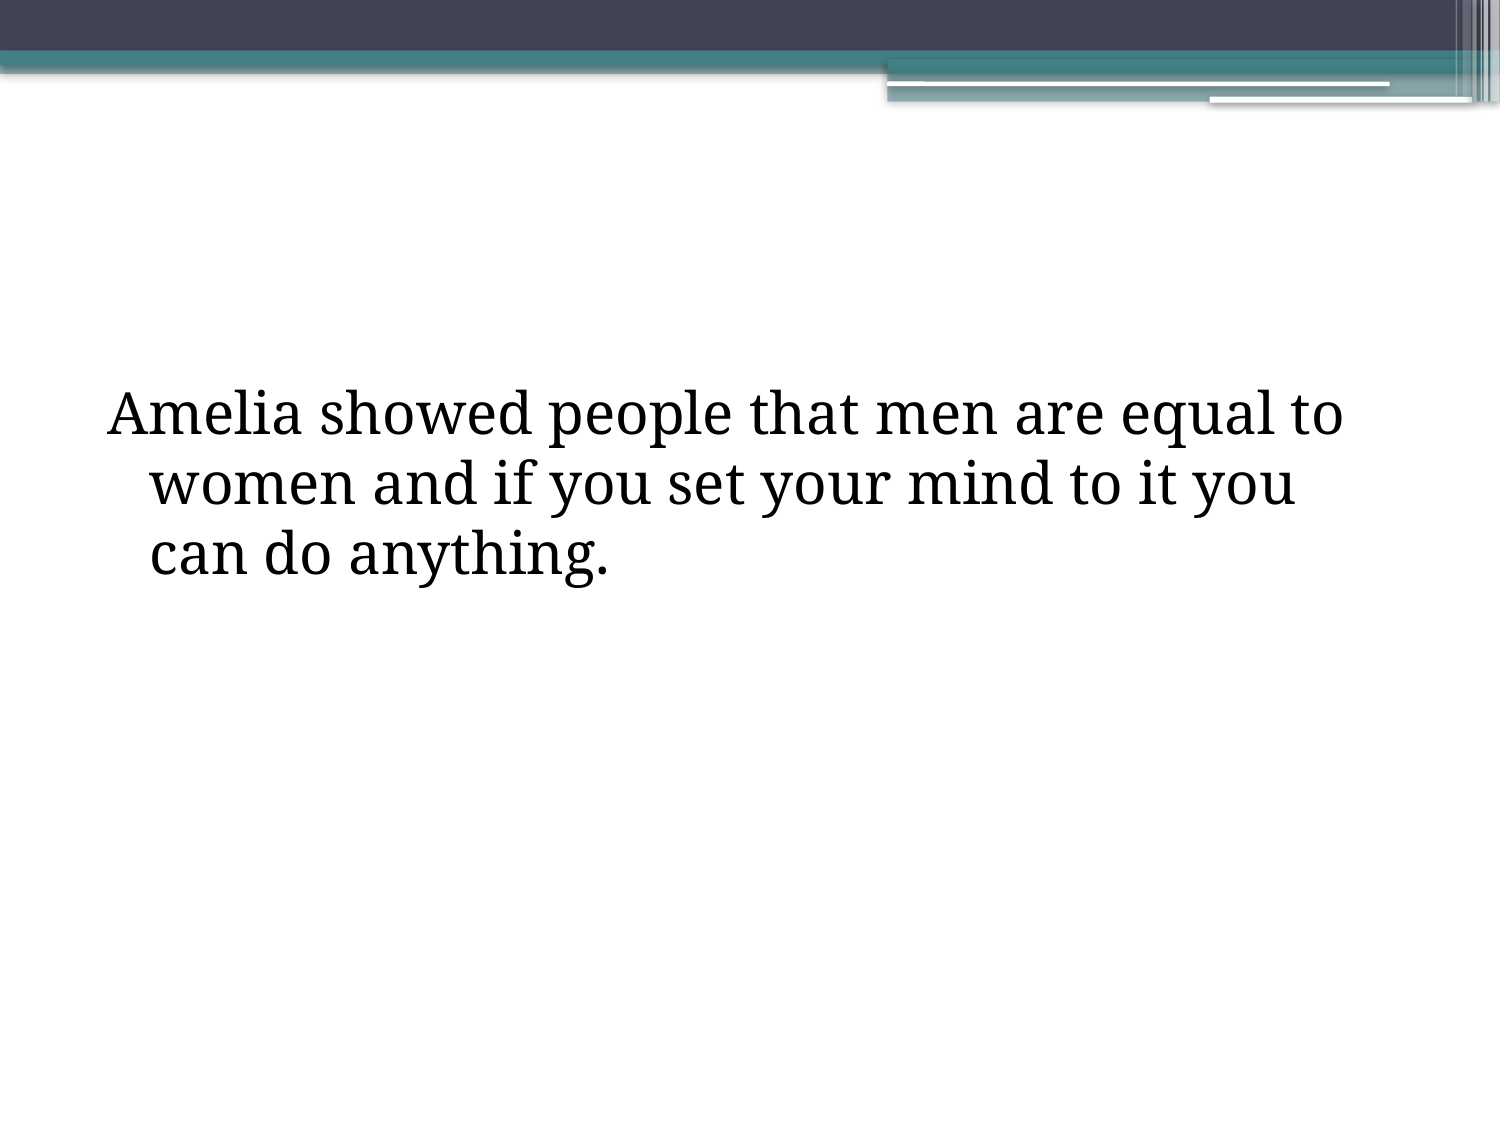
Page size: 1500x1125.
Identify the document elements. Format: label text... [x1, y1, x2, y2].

list Amelia showed people that men are equal to women and if you set your mind to it you can do anything. [75, 368, 1425, 1079]
